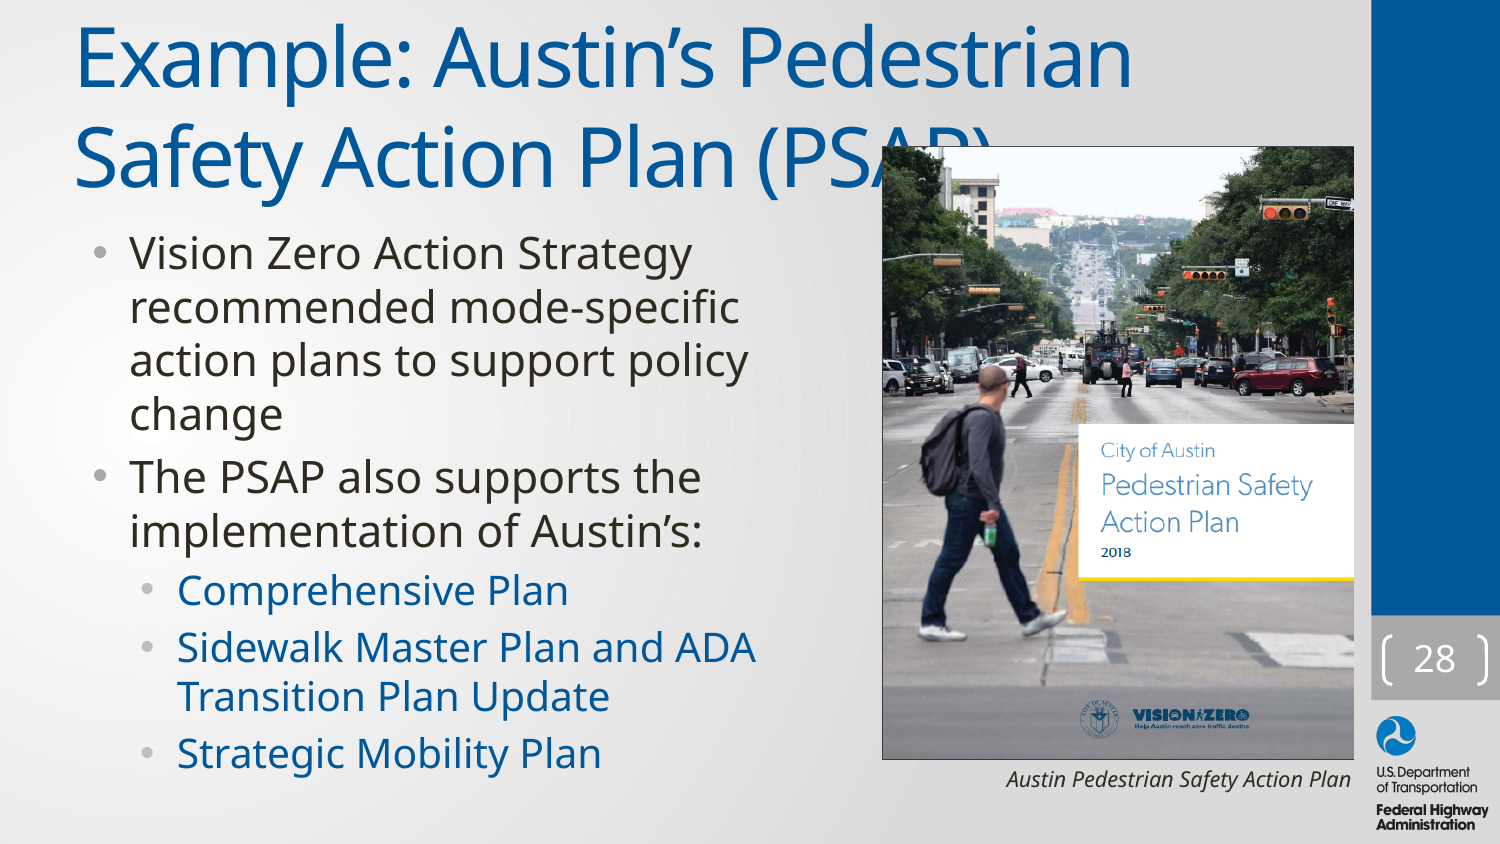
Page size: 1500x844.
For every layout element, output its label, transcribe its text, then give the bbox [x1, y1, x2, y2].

title Example: Austin’s Pedestrian Safety Action Plan (PSAP) [58, 33, 1309, 175]
picture [881, 146, 1355, 761]
text_box Austin Pedestrian Safety Action Plan [894, 757, 1367, 799]
list Vision Zero Action Strategy recommended mode-specific action plans to support policy change The PSAP also supports the implementation of Austin’s: Comprehensive Plan Sidewalk Master Plan and ADA Transition Plan Update Strategic Mobility Plan [58, 217, 883, 788]
slide_number 28 [1381, 634, 1488, 687]
